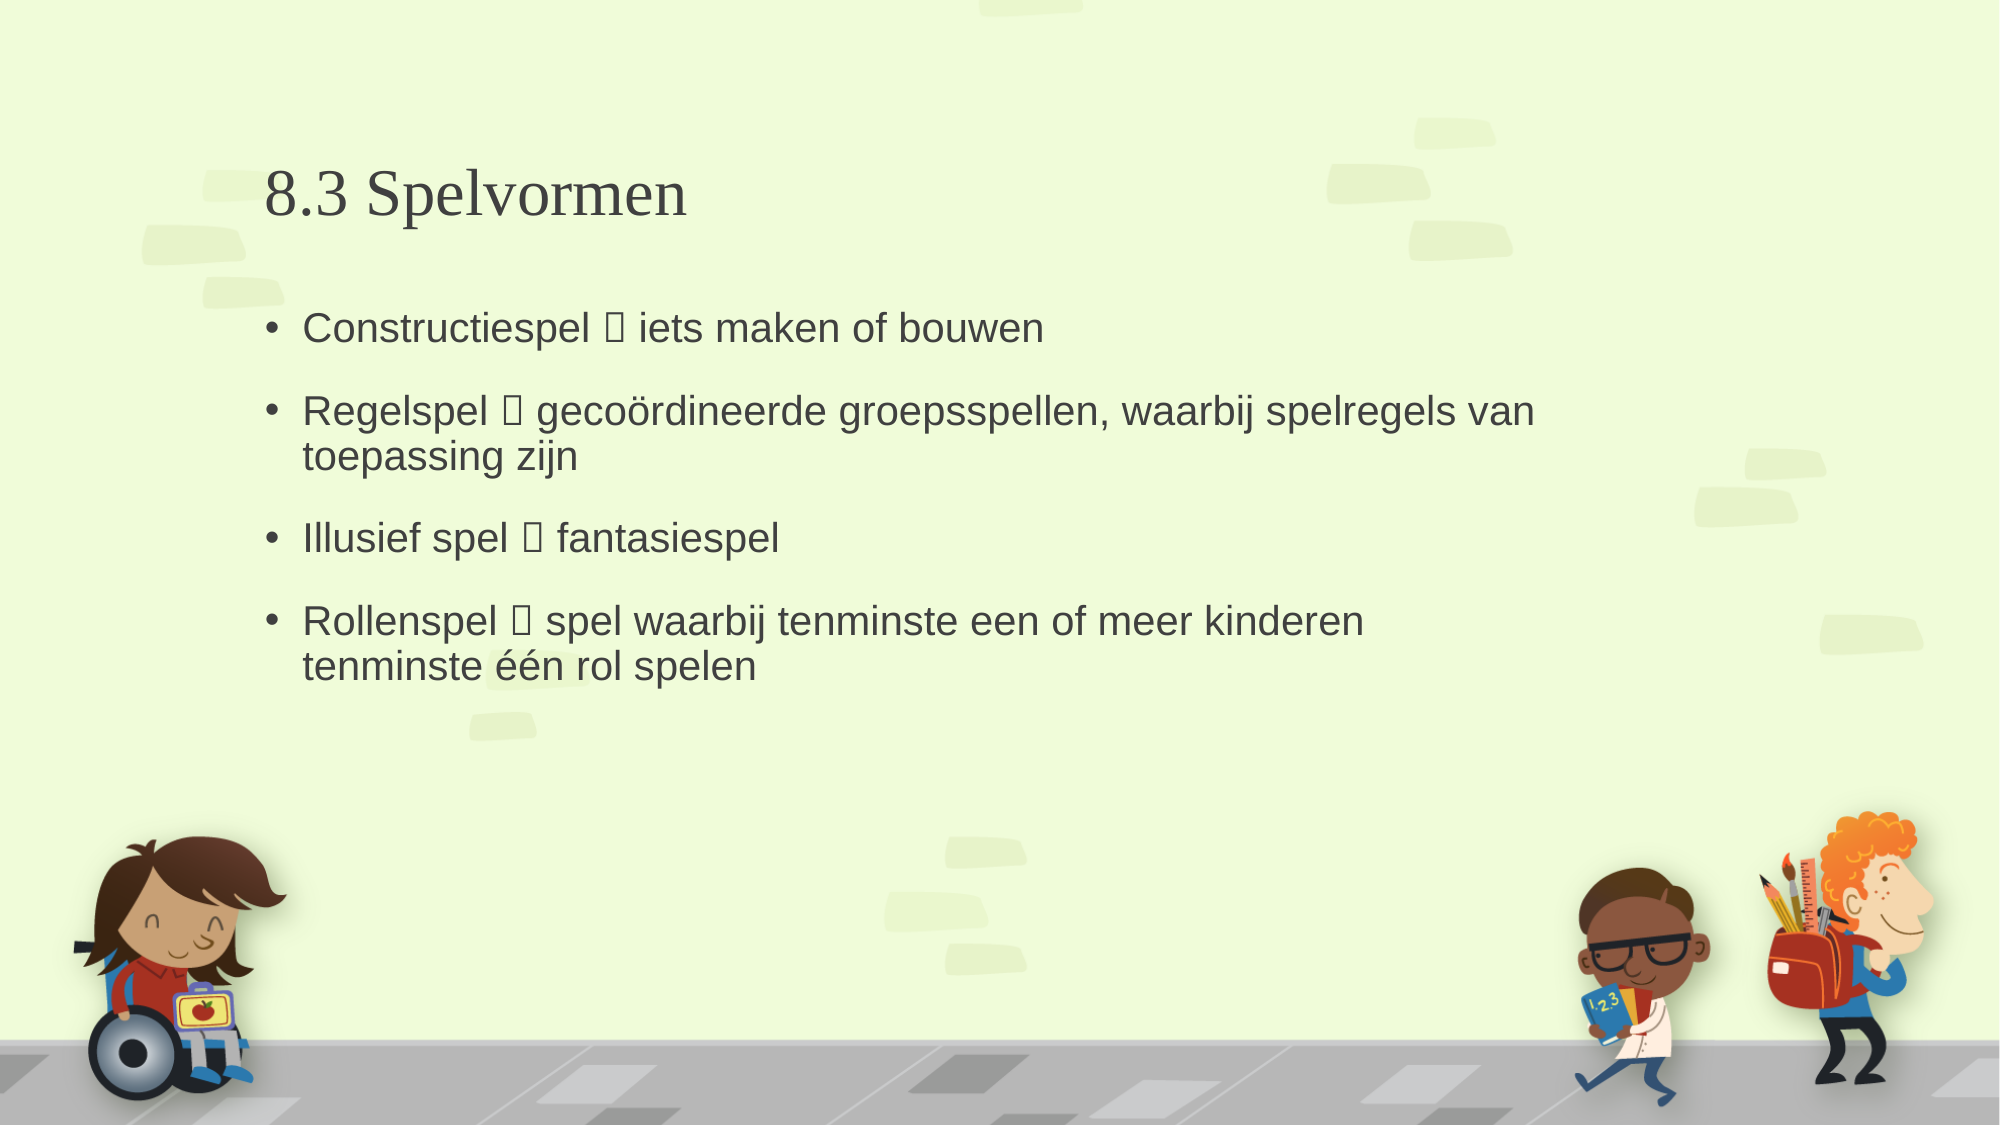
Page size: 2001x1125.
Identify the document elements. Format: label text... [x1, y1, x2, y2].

list Constructiespel  iets maken of bouwen Regelspel  gecoördineerde groepsspellen, waarbij spelregels van toepassing zijn Illusief spel  fantasiespel Rollenspel  spel waarbij tenminste een of meer kinderen tenminste één rol spelen [249, 299, 1567, 870]
title 8.3 Spelvormen [249, 59, 1750, 238]
picture [0, 0, 2000, 1125]
